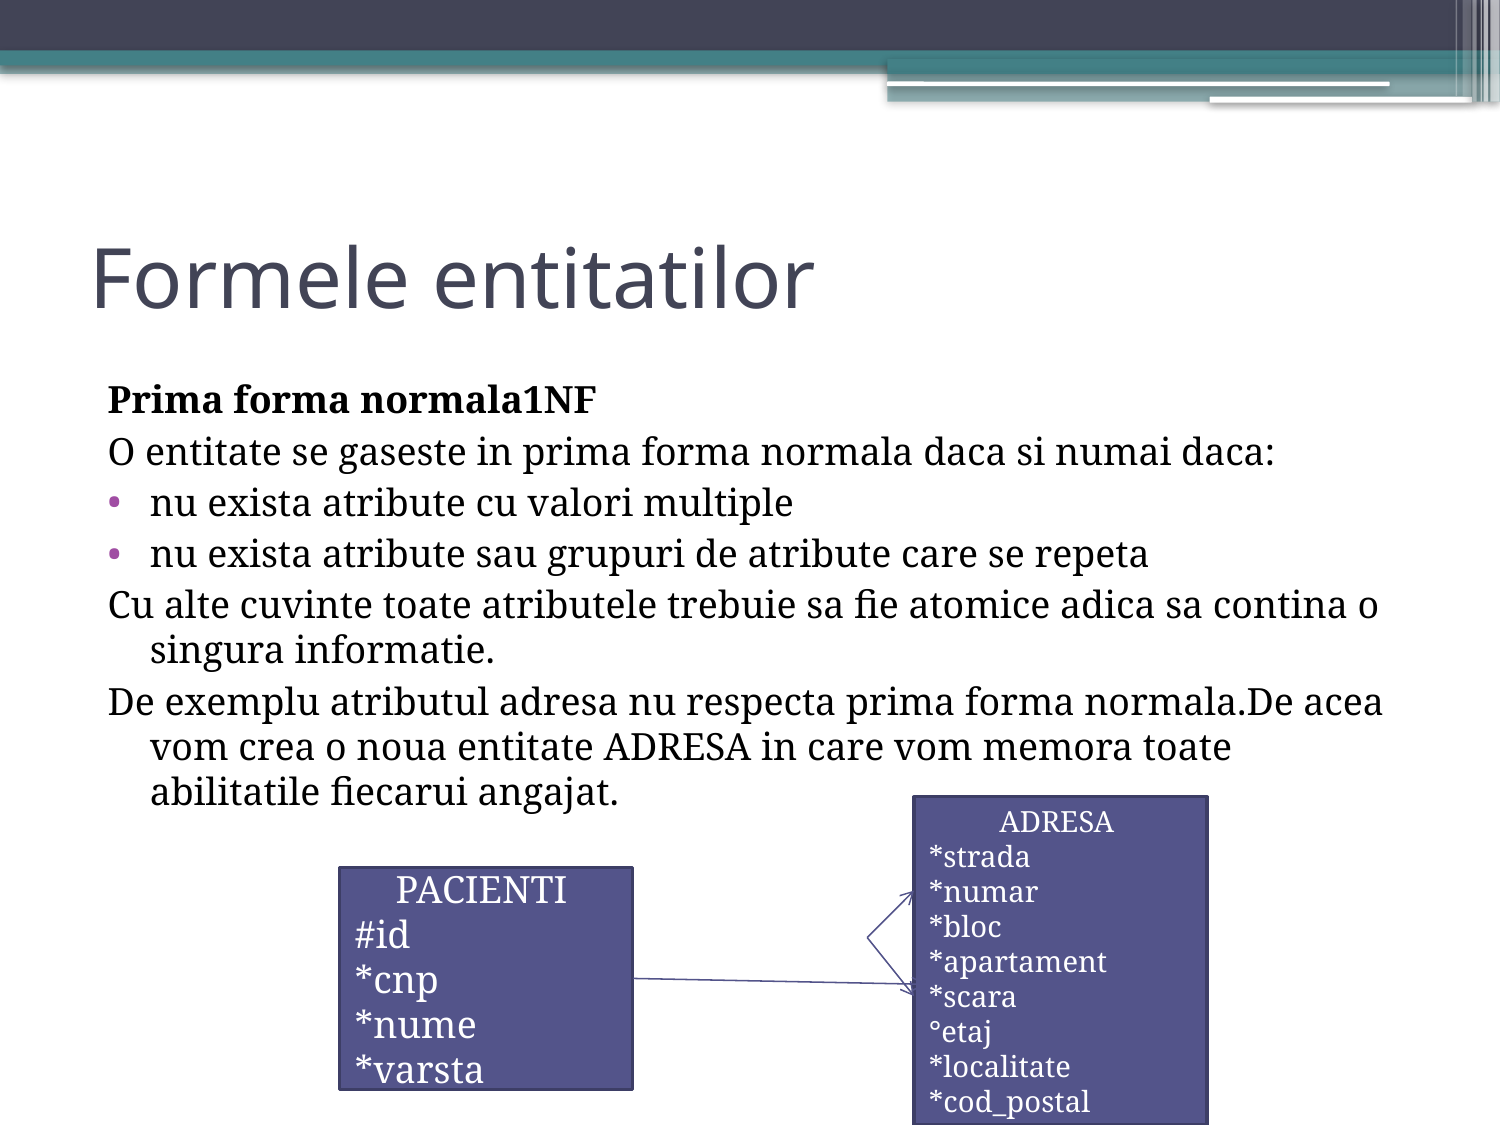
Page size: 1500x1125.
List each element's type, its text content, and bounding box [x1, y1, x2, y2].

title Formele entitatilor [75, 187, 1425, 363]
list Prima forma normala1NF O entitate se gaseste in prima forma normala daca si numai daca: nu exista atribute cu valori multiple nu exista atribute sau grupuri de atribute care se repeta Cu alte cuvinte toate atributele trebuie sa fie atomice adica sa contina o singura informatie. De exemplu atributul adresa nu respecta prima forma normala.De acea vom crea o noua entitate ADRESA in care vom memora toate abilitatile fiecarui angajat. [75, 368, 1425, 1079]
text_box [860, 943, 921, 991]
text_box PACIENTI #id *cnp *nume *varsta [338, 866, 634, 1091]
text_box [632, 978, 854, 985]
text_box ADRESA *strada *numar *bloc *apartament *scara °etaj *localitate *cod_postal [912, 795, 1209, 1125]
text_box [866, 890, 915, 938]
